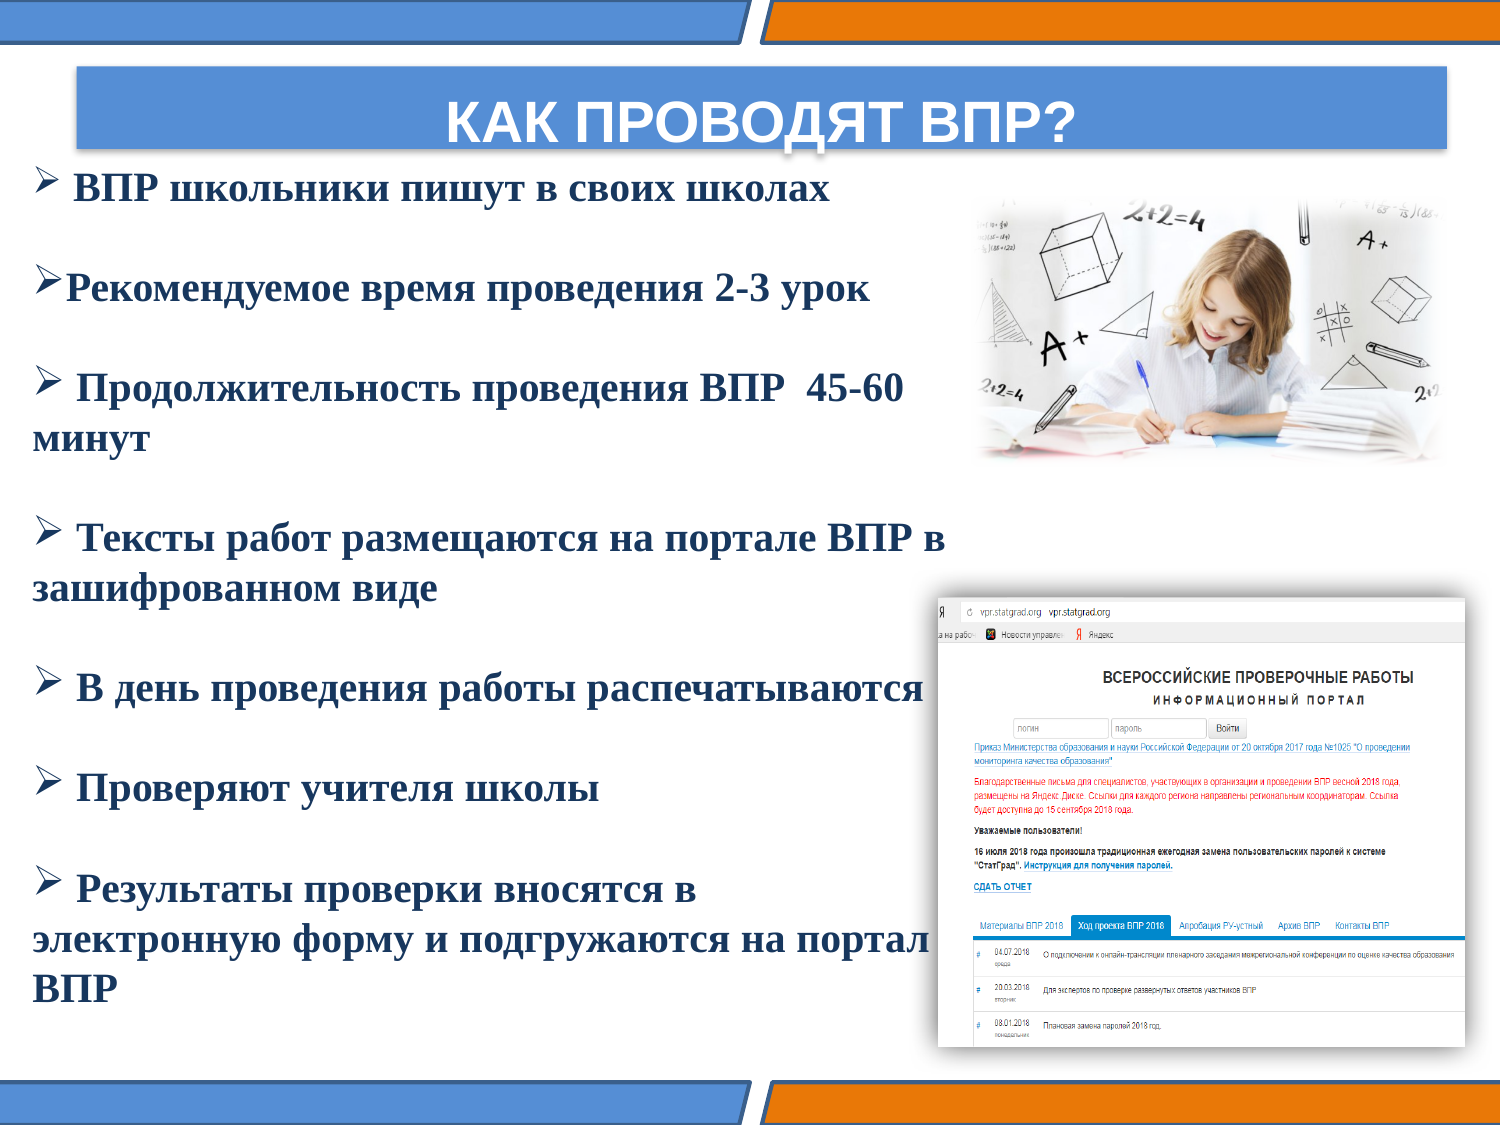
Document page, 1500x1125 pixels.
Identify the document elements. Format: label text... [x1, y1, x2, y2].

text_box [759, 1080, 1500, 1125]
text_box КАК ПРОВОДЯТ ВПР? [76, 66, 1447, 149]
picture [938, 597, 1465, 1048]
text_box [0, 1080, 752, 1125]
text_box [0, 0, 752, 45]
text_box [759, 0, 1500, 45]
text_box ВПР школьники пишут в своих школах Рекомендуемое время проведения 2-3 урок Продолжительность проведения ВПР 45-60 минут Тексты работ размещаются на портале ВПР в зашифрованном виде В день проведения работы распечатываются Проверяют учителя школы Результаты проверки вносятся в электронную форму и подгружаются на портал ВПР [17, 152, 963, 1063]
picture [971, 196, 1448, 469]
